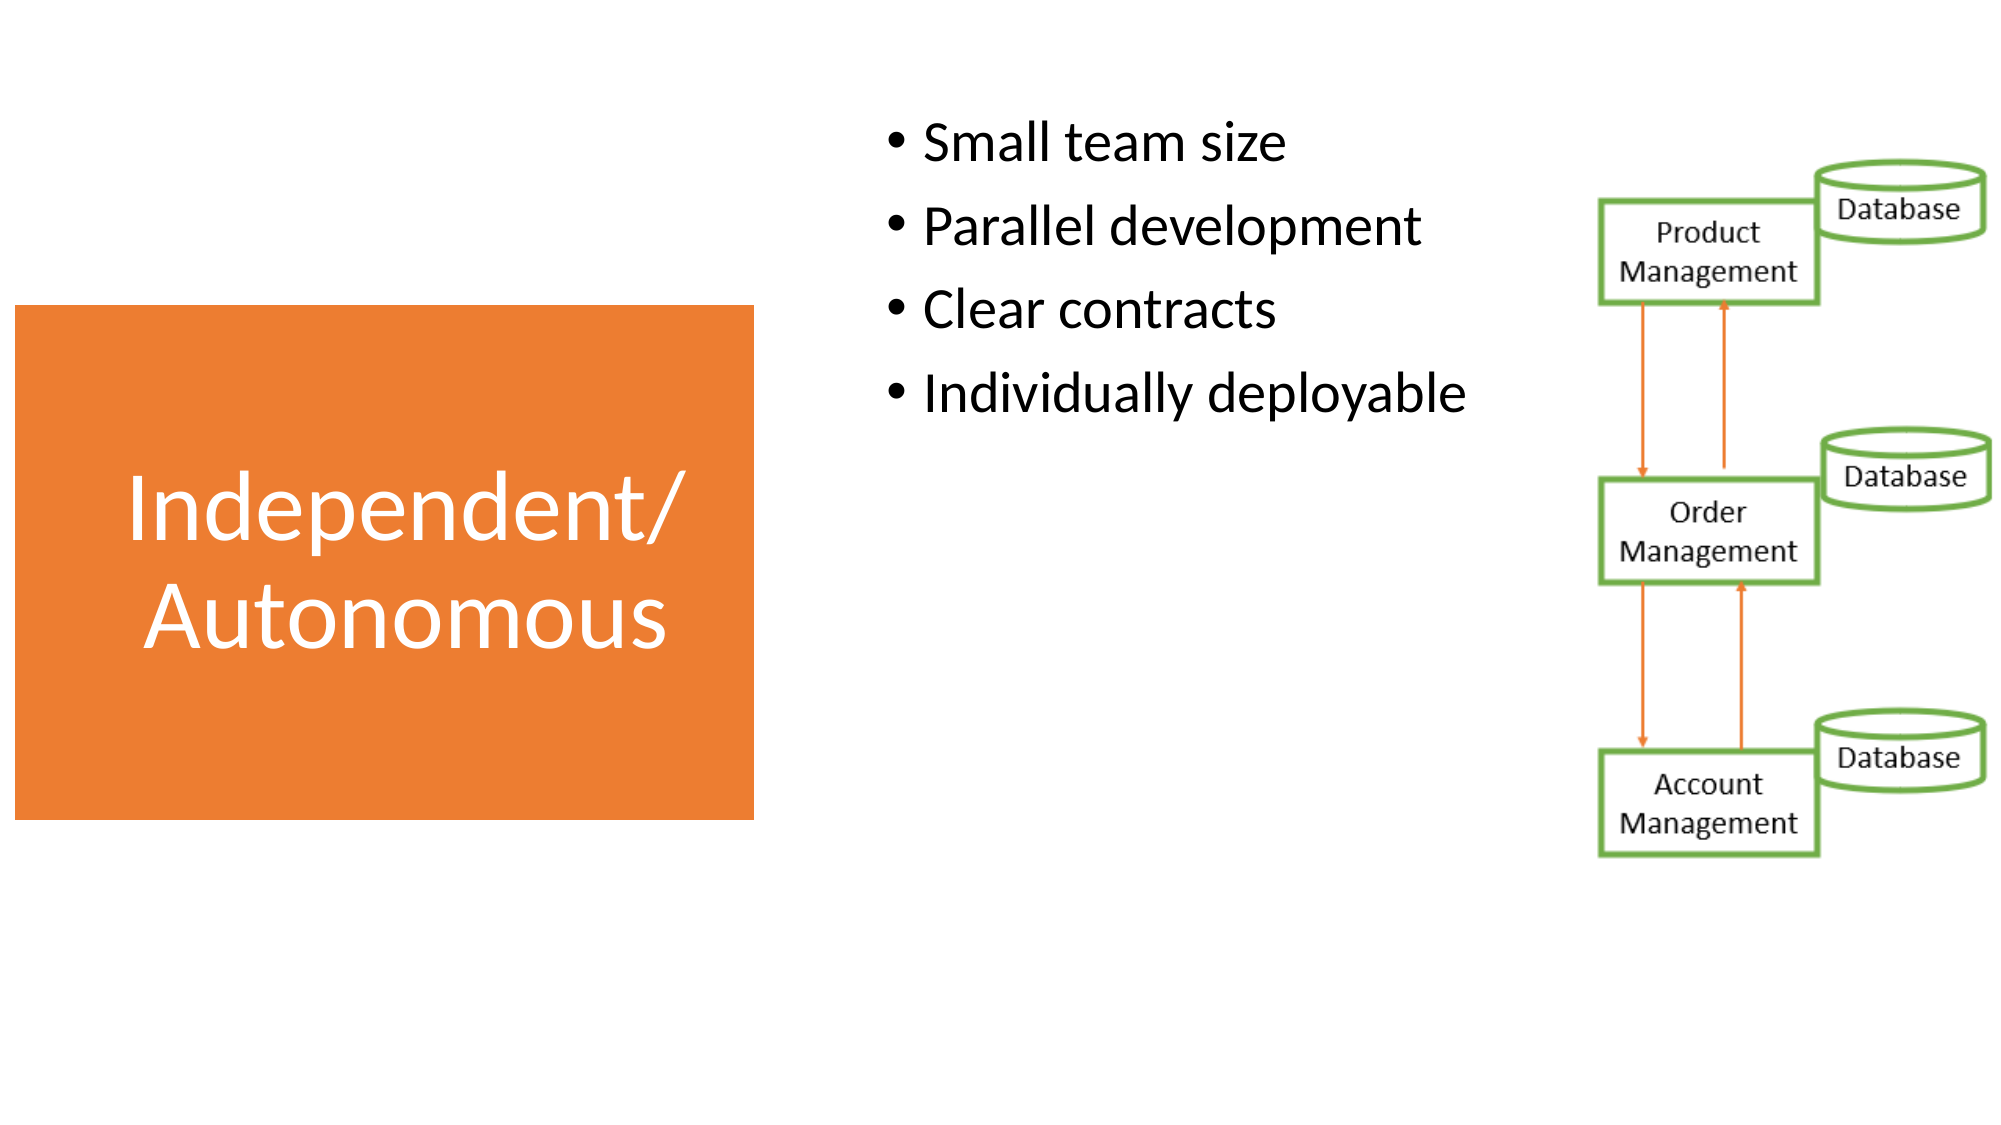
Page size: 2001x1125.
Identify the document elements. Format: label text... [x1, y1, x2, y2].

list Small team size Parallel development Clear contracts Individually deployable [871, 103, 1562, 1014]
picture [1582, 135, 2000, 879]
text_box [13, 304, 777, 821]
